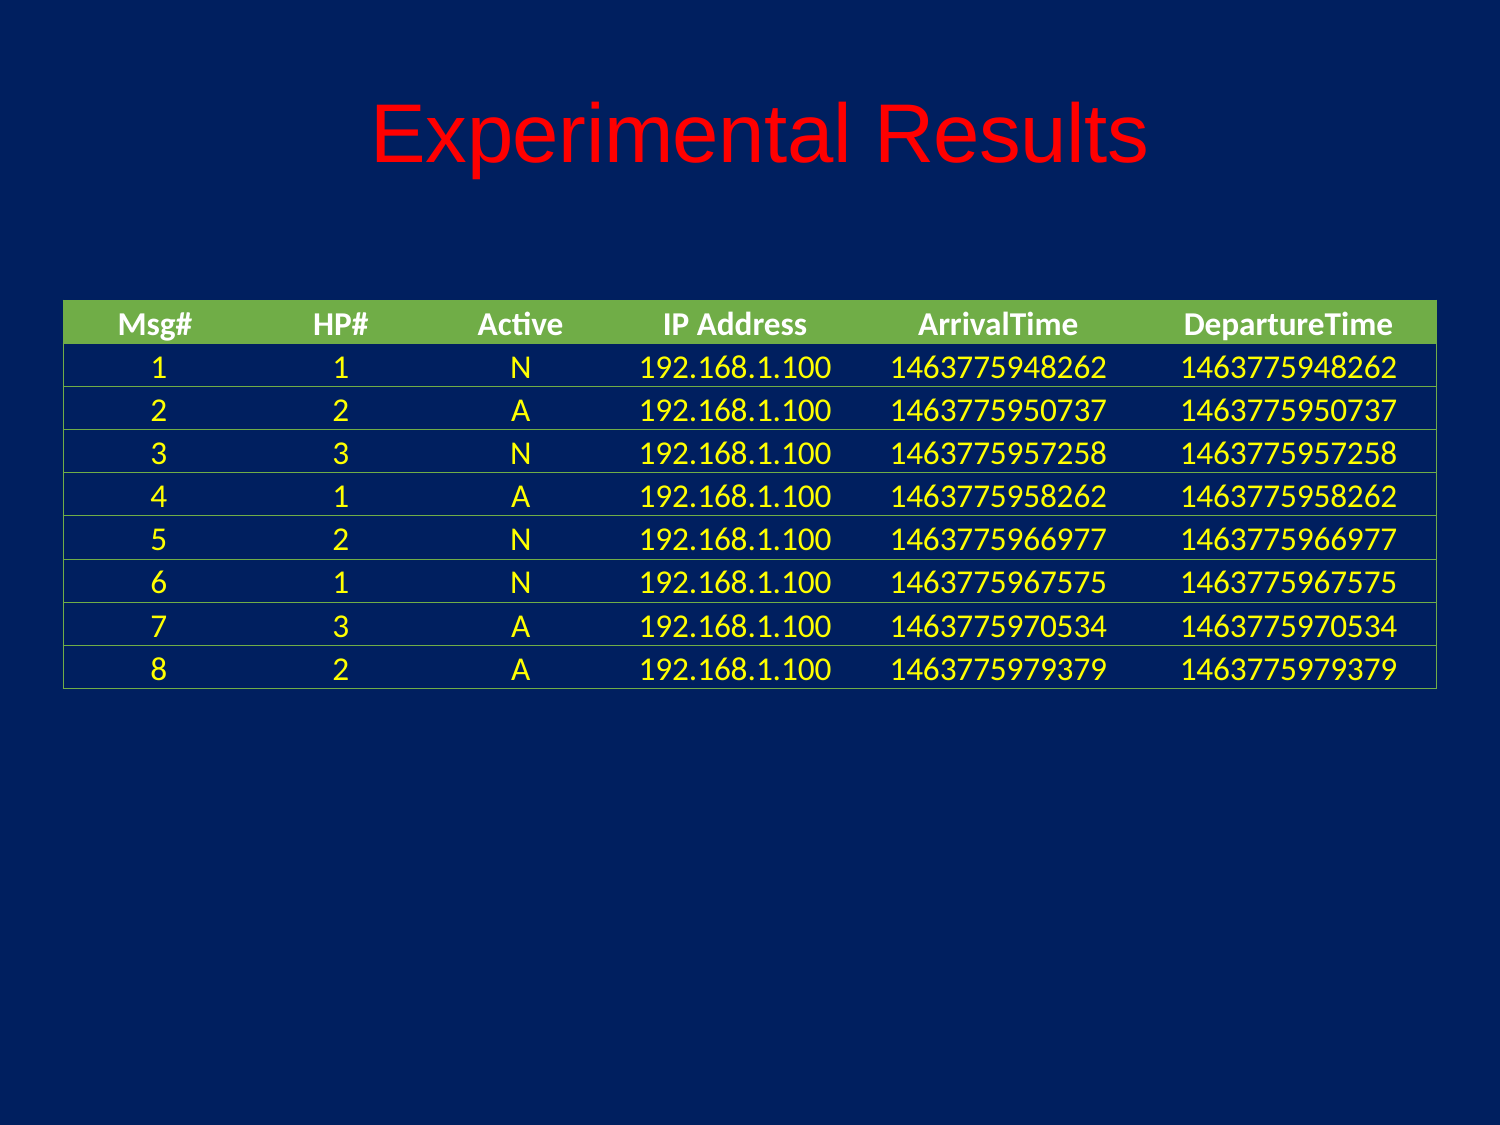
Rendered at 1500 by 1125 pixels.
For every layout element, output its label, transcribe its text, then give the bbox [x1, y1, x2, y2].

table_cell 1 [64, 344, 254, 386]
table_cell 192.168.1.100 [614, 344, 856, 386]
table_cell 1463775948262 [856, 344, 1140, 386]
table_cell 1 [254, 344, 427, 386]
table_cell 192.168.1.100 [614, 516, 856, 559]
table_cell 1463775979379 [1140, 646, 1436, 688]
table_cell 1463775966977 [856, 516, 1140, 559]
table_cell 2 [254, 387, 427, 429]
table_cell 1463775970534 [1140, 603, 1436, 645]
table_cell 4 [64, 473, 254, 515]
table_cell N [427, 516, 614, 559]
table_header ArrivalTime [856, 301, 1140, 343]
table_cell 1463775966977 [1140, 516, 1436, 559]
table_cell 1463775948262 [1140, 344, 1436, 386]
table_cell 2 [254, 646, 427, 688]
table_cell A [427, 473, 614, 515]
table_cell 1463775958262 [856, 473, 1140, 515]
table_cell 192.168.1.100 [614, 603, 856, 645]
table_cell 2 [254, 516, 427, 559]
table_header IP Address [614, 301, 856, 343]
table_cell 6 [64, 560, 254, 602]
table_cell 192.168.1.100 [614, 646, 856, 688]
table_cell N [427, 344, 614, 386]
table_cell 1463775957258 [856, 430, 1140, 472]
table_cell 1463775957258 [1140, 430, 1436, 472]
table_header DepartureTime [1140, 301, 1436, 343]
table_cell 1 [254, 473, 427, 515]
table_cell 1463775958262 [1140, 473, 1436, 515]
table_cell A [427, 603, 614, 645]
table_header Active [427, 301, 614, 343]
title Experimental Results [44, 53, 1456, 267]
table_cell 7 [64, 603, 254, 645]
table_cell 1463775967575 [856, 560, 1140, 602]
table_cell 1 [254, 560, 427, 602]
table_cell 3 [64, 430, 254, 472]
table_cell N [427, 560, 614, 602]
table_cell 192.168.1.100 [614, 560, 856, 602]
table_cell 1463775950737 [1140, 387, 1436, 429]
table_cell A [427, 646, 614, 688]
table_cell 3 [254, 430, 427, 472]
table_header Msg# [64, 301, 254, 343]
table_cell 3 [254, 603, 427, 645]
table_cell 2 [64, 387, 254, 429]
table_cell 192.168.1.100 [614, 473, 856, 515]
table_cell 192.168.1.100 [614, 387, 856, 429]
table_cell 5 [64, 516, 254, 559]
table_cell 8 [64, 646, 254, 688]
table_cell N [427, 430, 614, 472]
table_cell 192.168.1.100 [614, 430, 856, 472]
table_cell 1463775950737 [856, 387, 1140, 429]
table_cell A [427, 387, 614, 429]
table_cell 1463775970534 [856, 603, 1140, 645]
table_header HP# [254, 301, 427, 343]
table_cell 1463775967575 [1140, 560, 1436, 602]
table_cell 1463775979379 [856, 646, 1140, 688]
